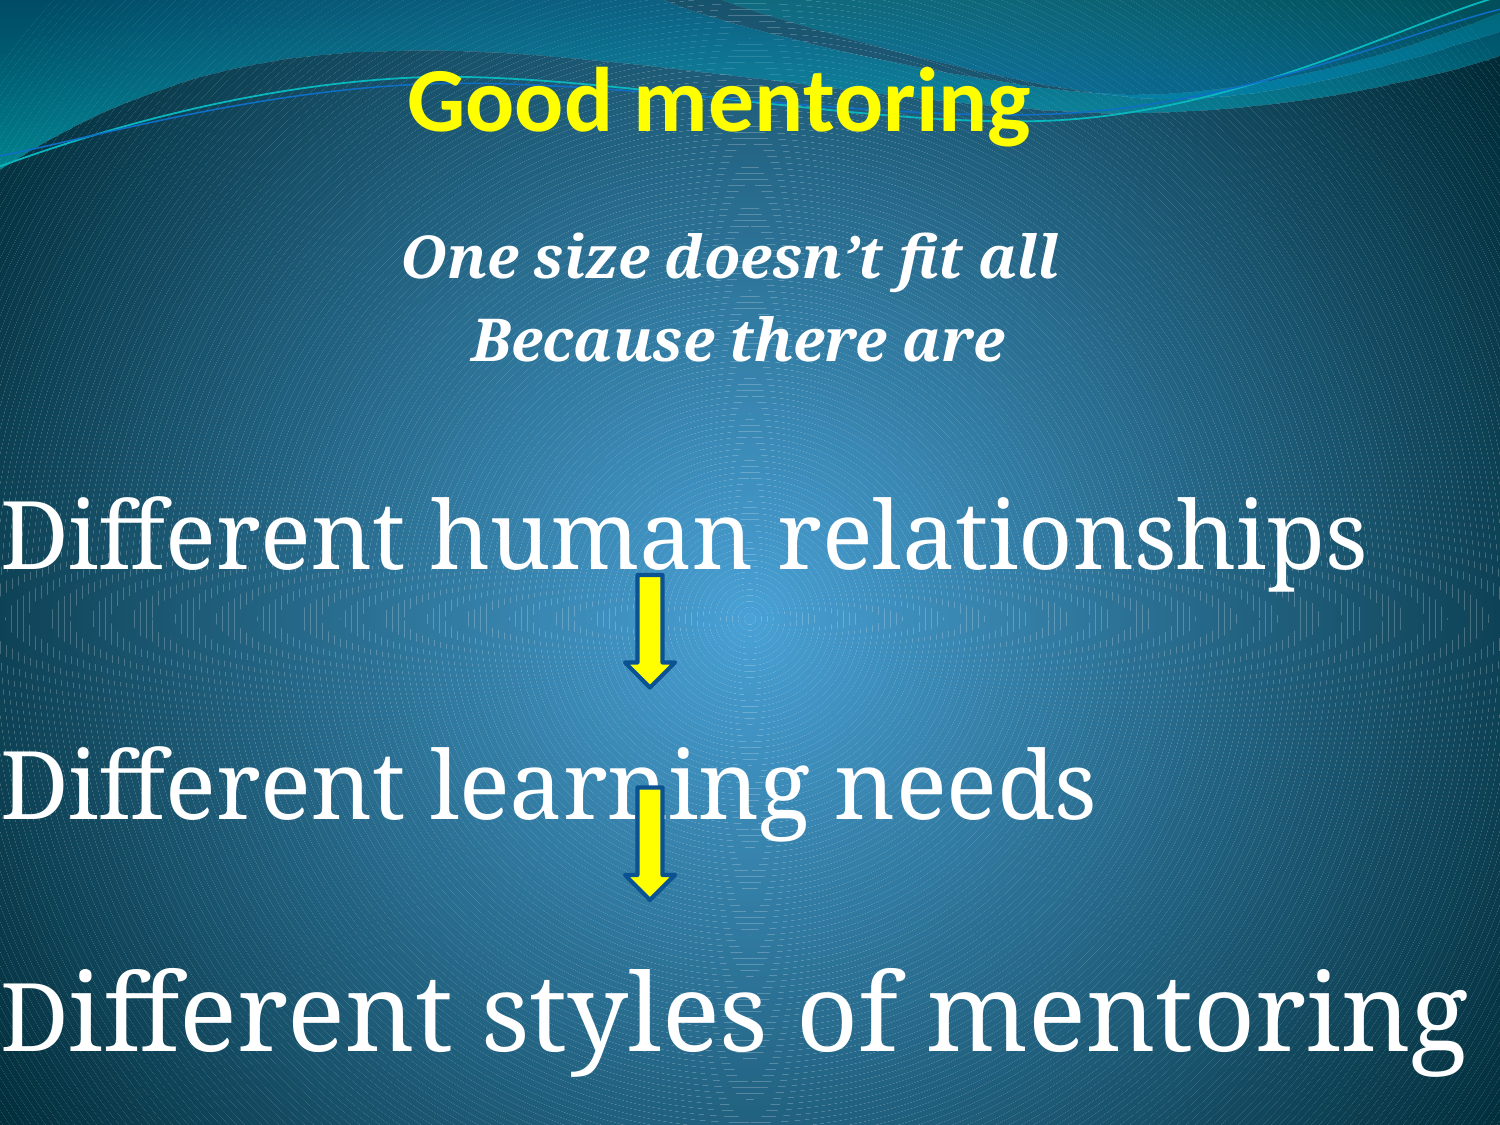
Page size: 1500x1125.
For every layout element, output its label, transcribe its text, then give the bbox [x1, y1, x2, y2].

text_box [623, 572, 677, 690]
text_box [623, 785, 677, 903]
title Good mentoring [87, 0, 1376, 150]
subtitle One size doesn’t fit all Because there are Different human relationships Different learning needs Different styles of mentoring [0, 212, 1500, 1125]
